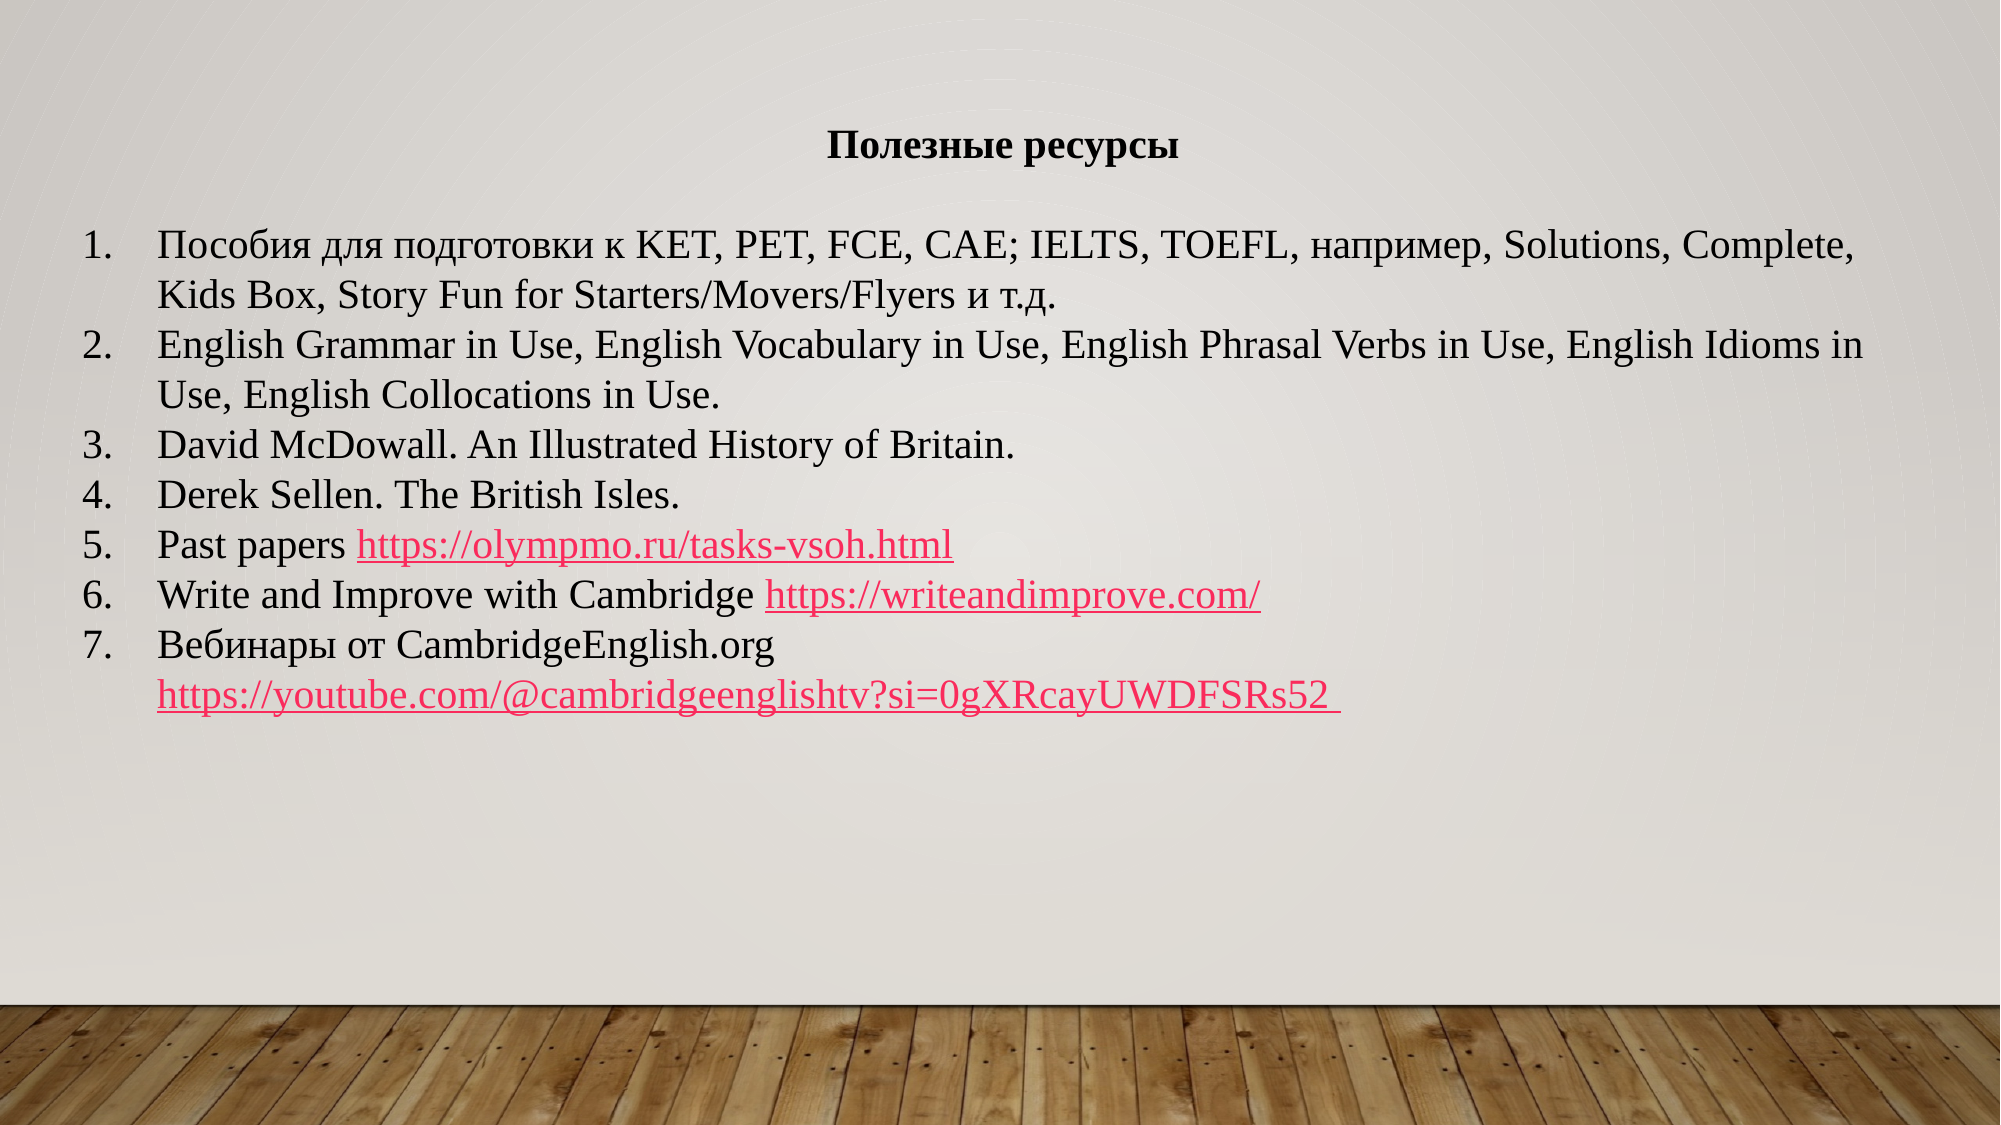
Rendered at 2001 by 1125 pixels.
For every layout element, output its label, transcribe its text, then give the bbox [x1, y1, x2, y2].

text_box Полезные ресурсы Пособия для подготовки к KET, PET, FCE, CAE; IELTS, TOEFL, например, Solutions, Complete, Kids Box, Story Fun for Starters/Movers/Flyers и т.д. English Grammar in Use, English Vocabulary in Use, English Phrasal Verbs in Use, English Idioms in Use, English Collocations in Use. David McDowall. An Illustrated History of Britain. Derek Sellen. The British Isles. Past papers https://olympmo.ru/tasks-vsoh.html Write and Improve with Cambridge https://writeandimprove.com/ Вебинары от CambridgeEnglish.org https://youtube.com/@cambridgeenglishtv?si=0gXRcayUWDFSRs52 [67, 109, 1939, 725]
picture [0, 1005, 2000, 1125]
